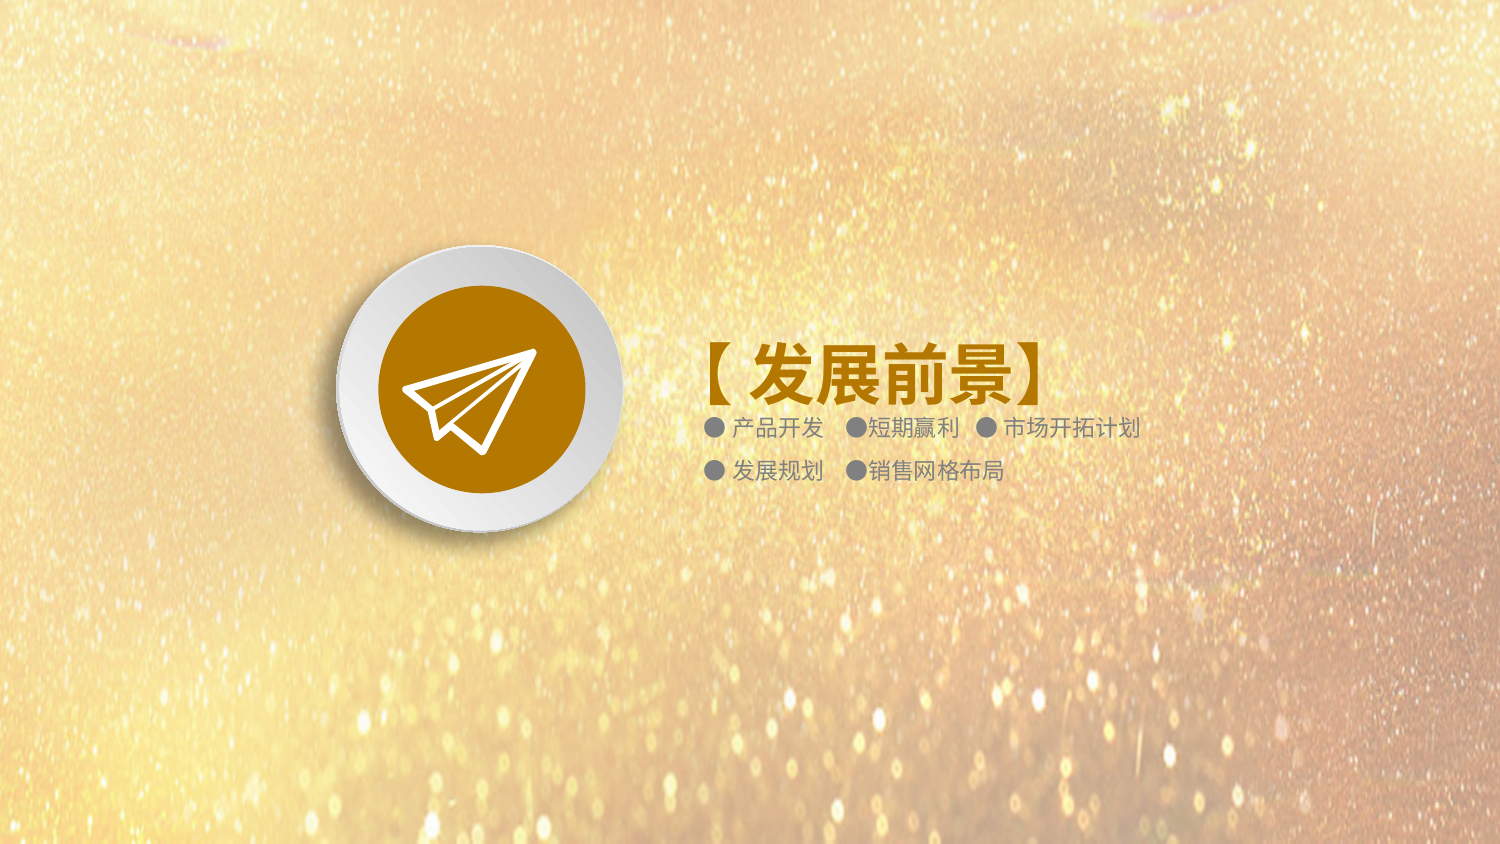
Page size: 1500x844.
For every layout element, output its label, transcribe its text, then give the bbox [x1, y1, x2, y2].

text_box ●产品开发 ●短期赢利 ● 市场开拓计划 ●发展规划 ●销售网格布局 [692, 408, 1242, 490]
text_box 【 发展前景】 [667, 287, 1176, 419]
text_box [336, 244, 624, 533]
